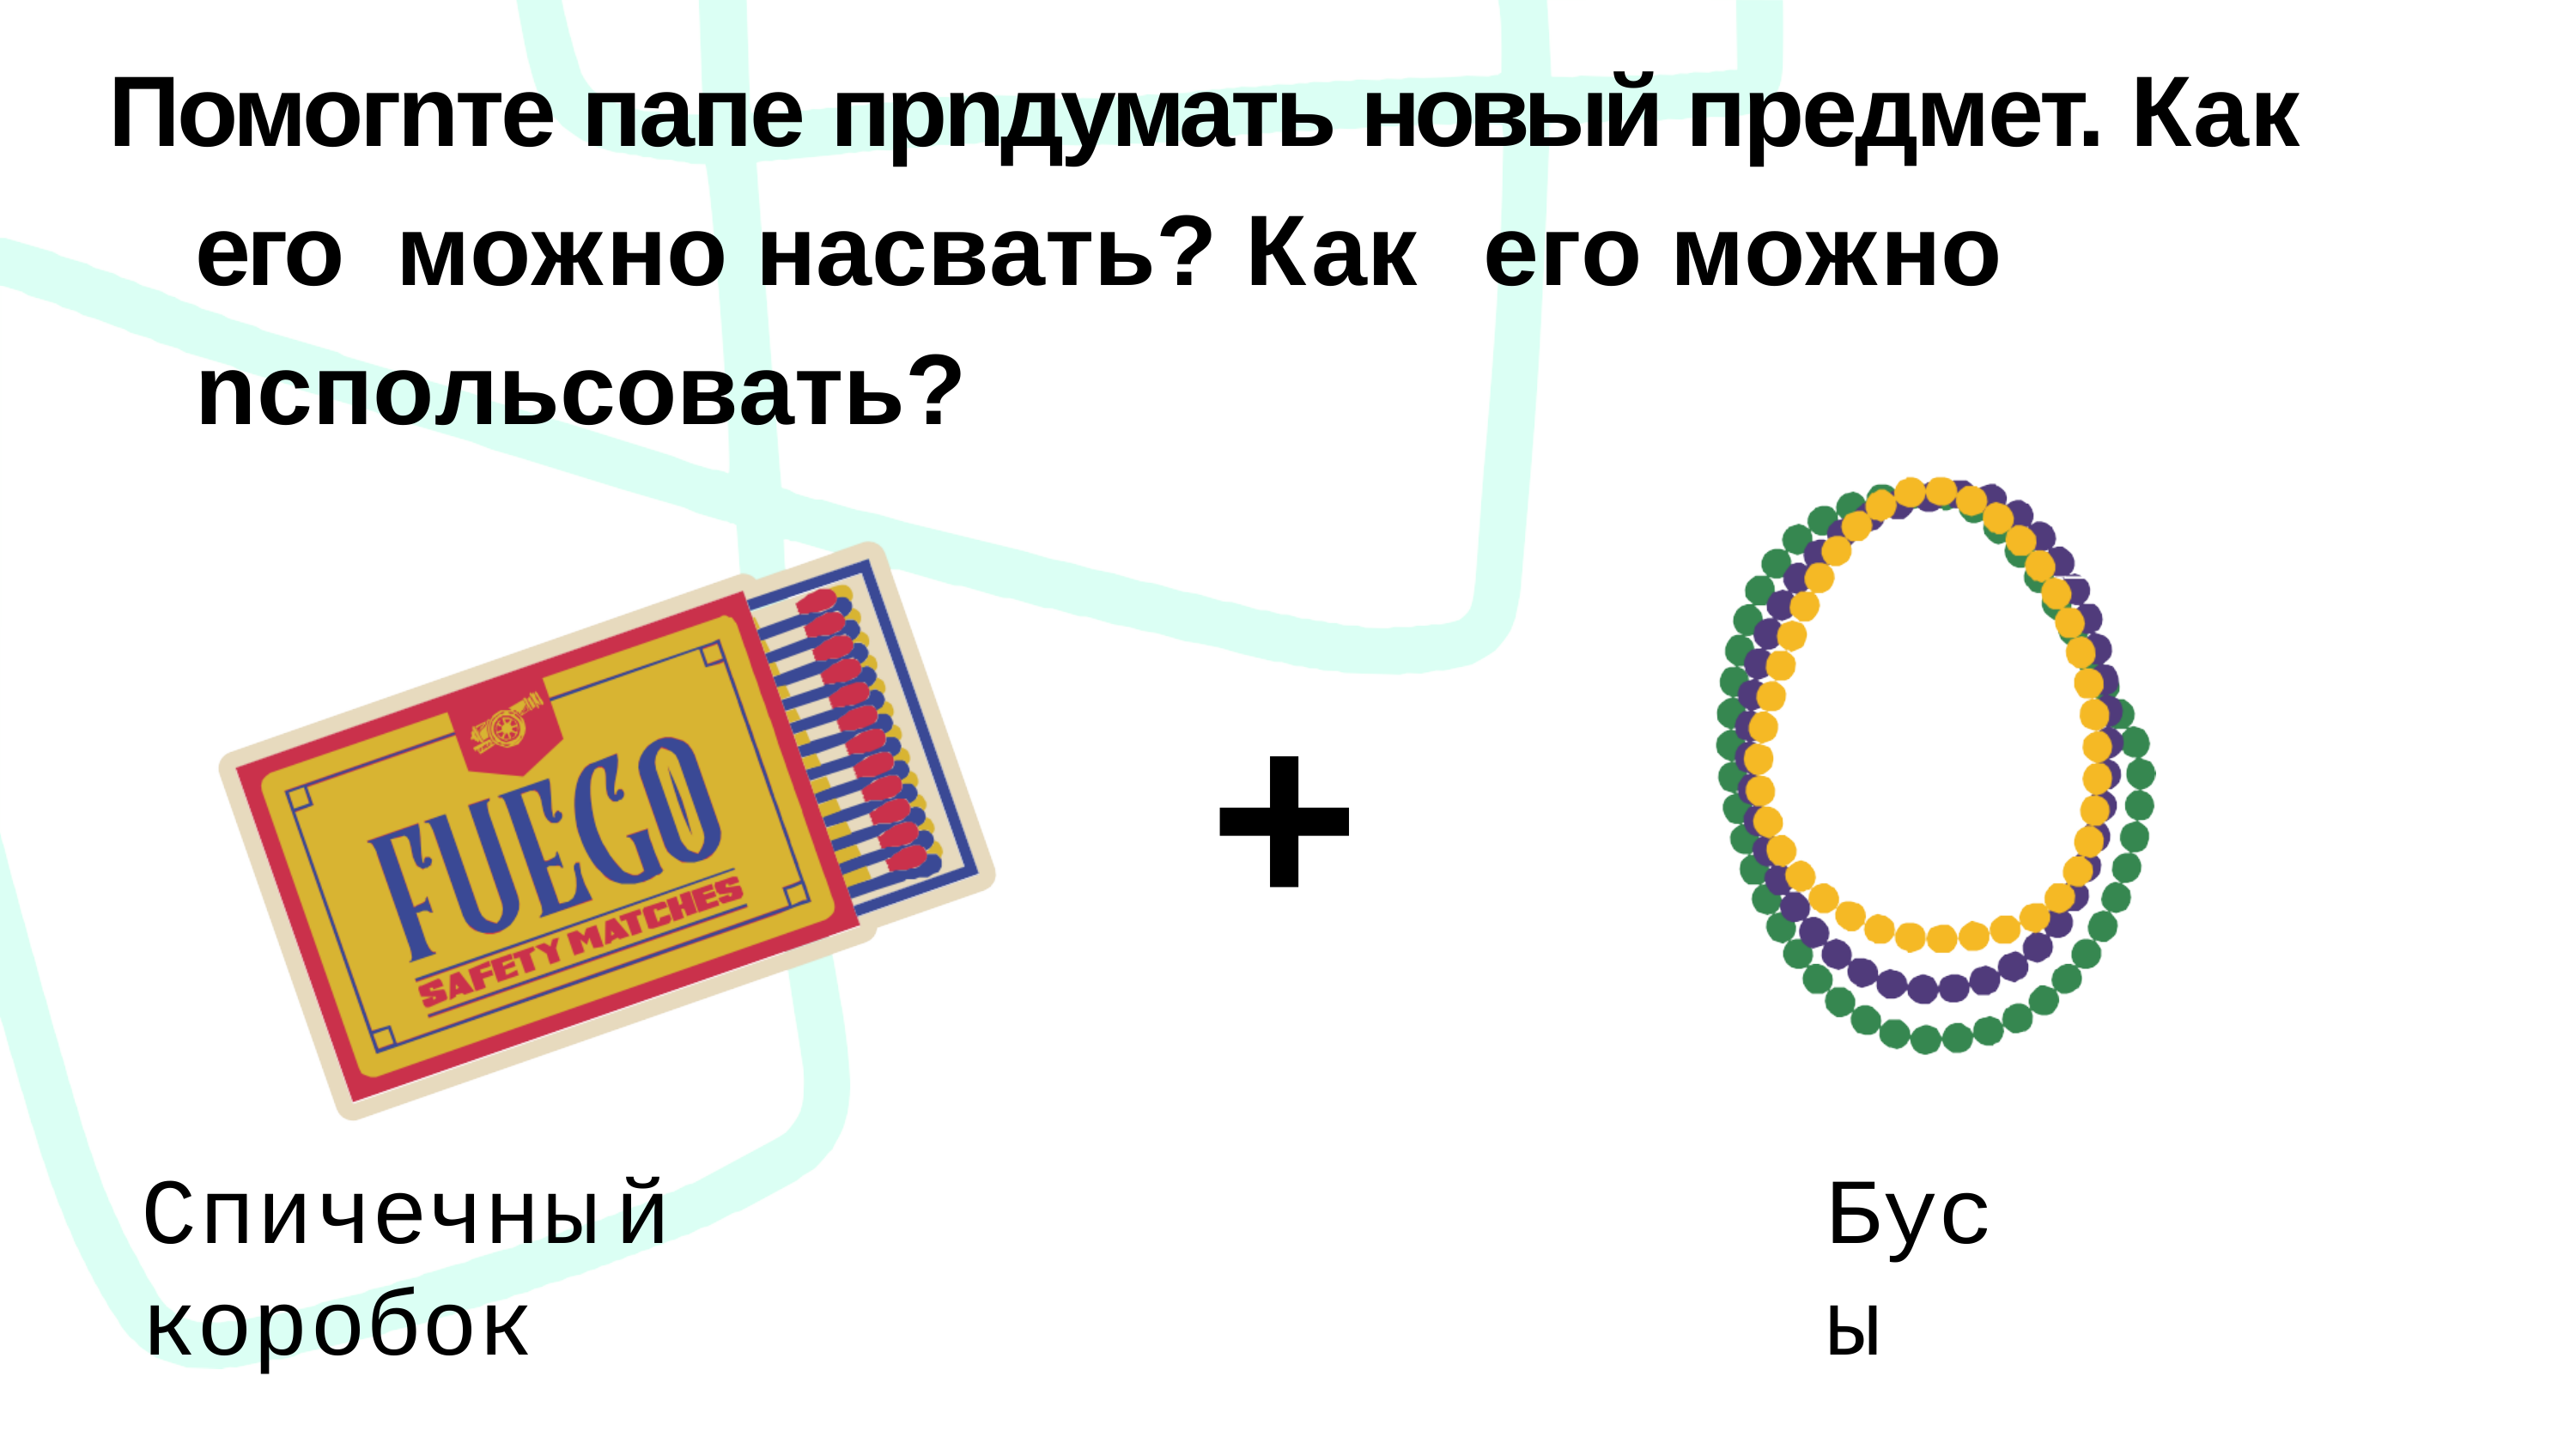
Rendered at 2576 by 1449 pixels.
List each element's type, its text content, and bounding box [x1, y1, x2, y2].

title Помогnте папе прnдумать новый предмет. Как его можно наcвать? Как его можно nспольcовать? [2160, 24, 2470, 446]
picture [0, 0, 2157, 1369]
